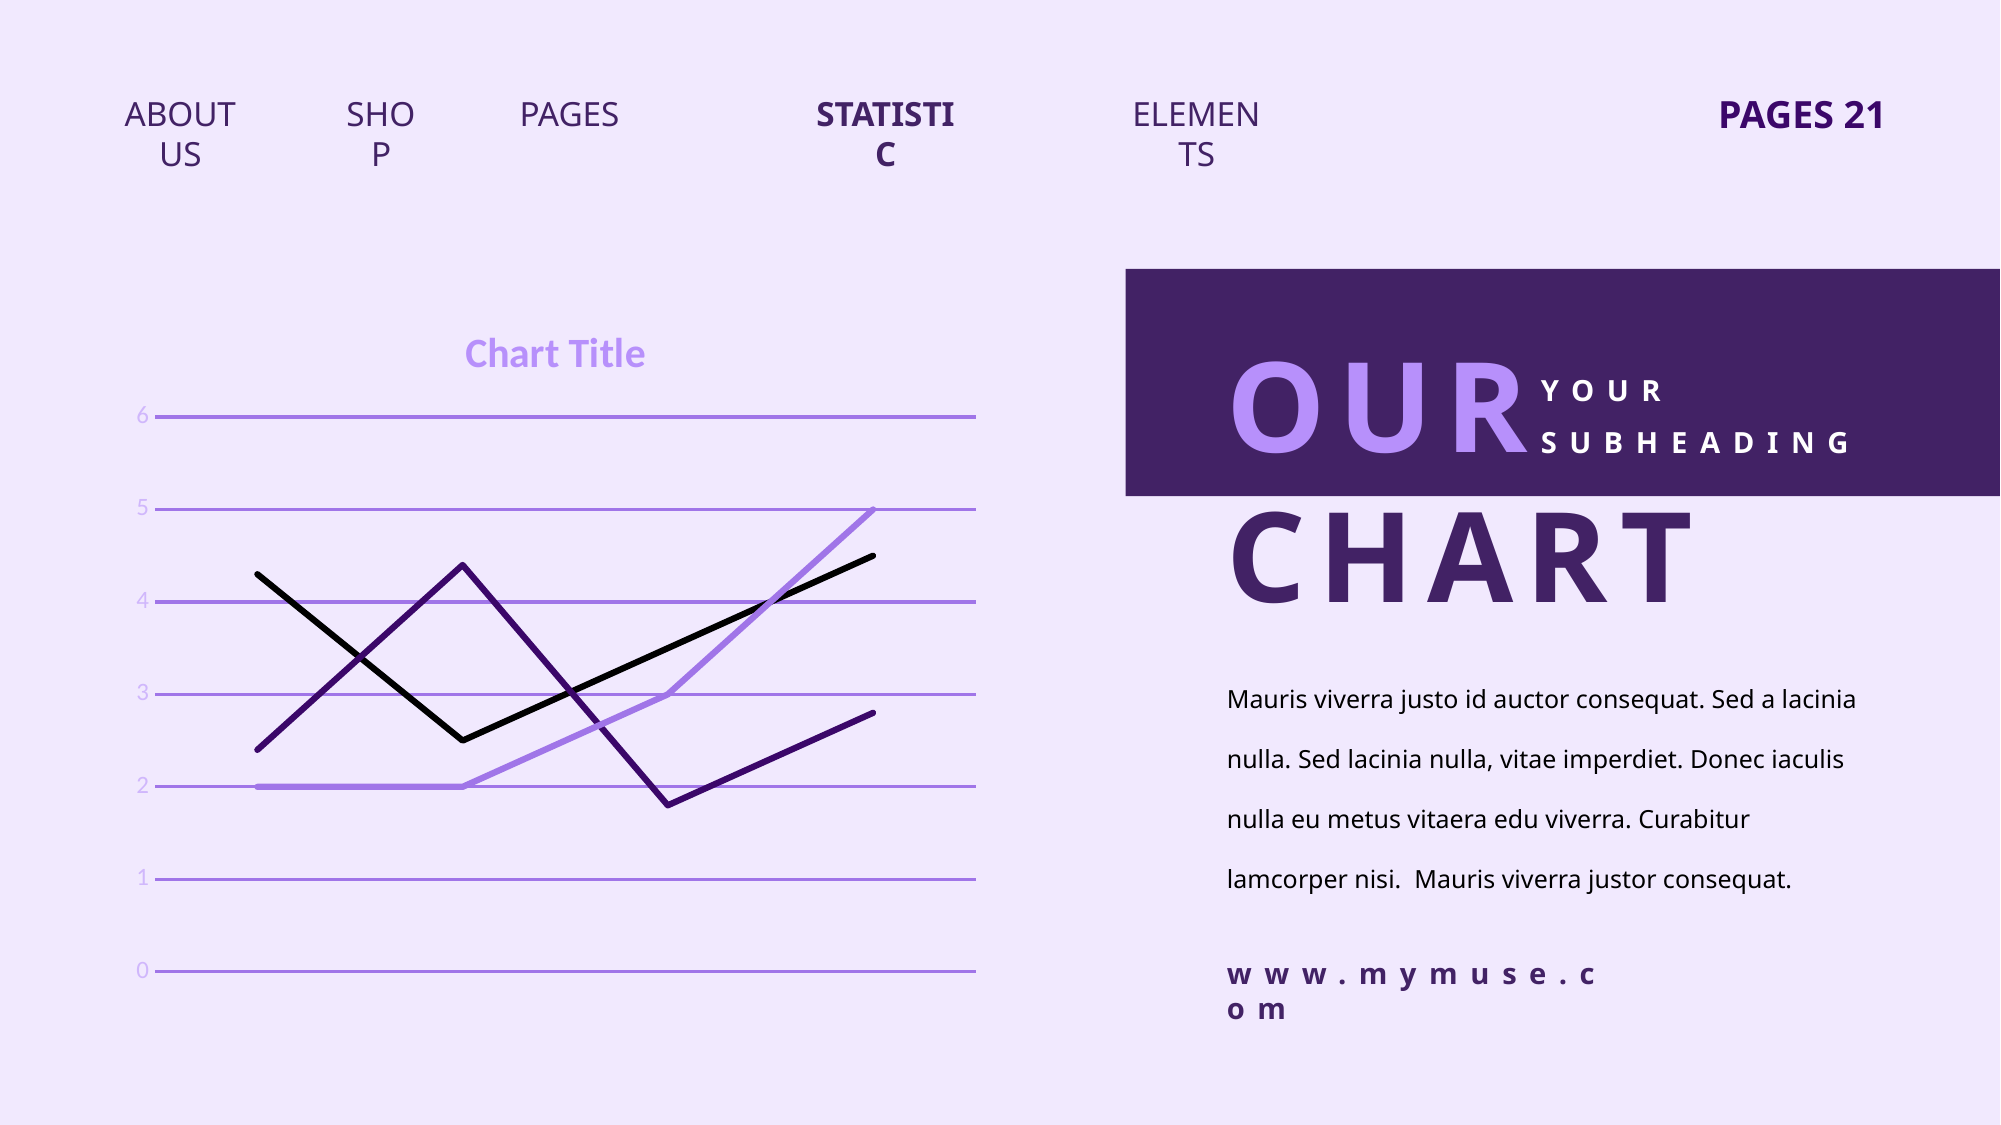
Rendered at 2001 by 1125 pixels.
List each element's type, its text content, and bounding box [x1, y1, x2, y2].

text_box OUR CHART [1212, 319, 1882, 635]
text_box www.mymuse.com [1212, 947, 1653, 1033]
chart [118, 301, 994, 999]
text_box Mauris viverra justo id auctor consequat. Sed a lacinia nulla. Sed lacinia nulla, vitae imperdiet. Donec iaculis nulla eu metus vitaera edu viverra. Curabitur lamcorper nisi. Mauris viverra justor consequat. [1212, 646, 1882, 901]
text_box [1125, 268, 2000, 497]
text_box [95, 86, 1285, 142]
text_box PAGES 21 [1703, 83, 1902, 144]
text_box YOUR SUBHEADING [1526, 347, 1956, 468]
